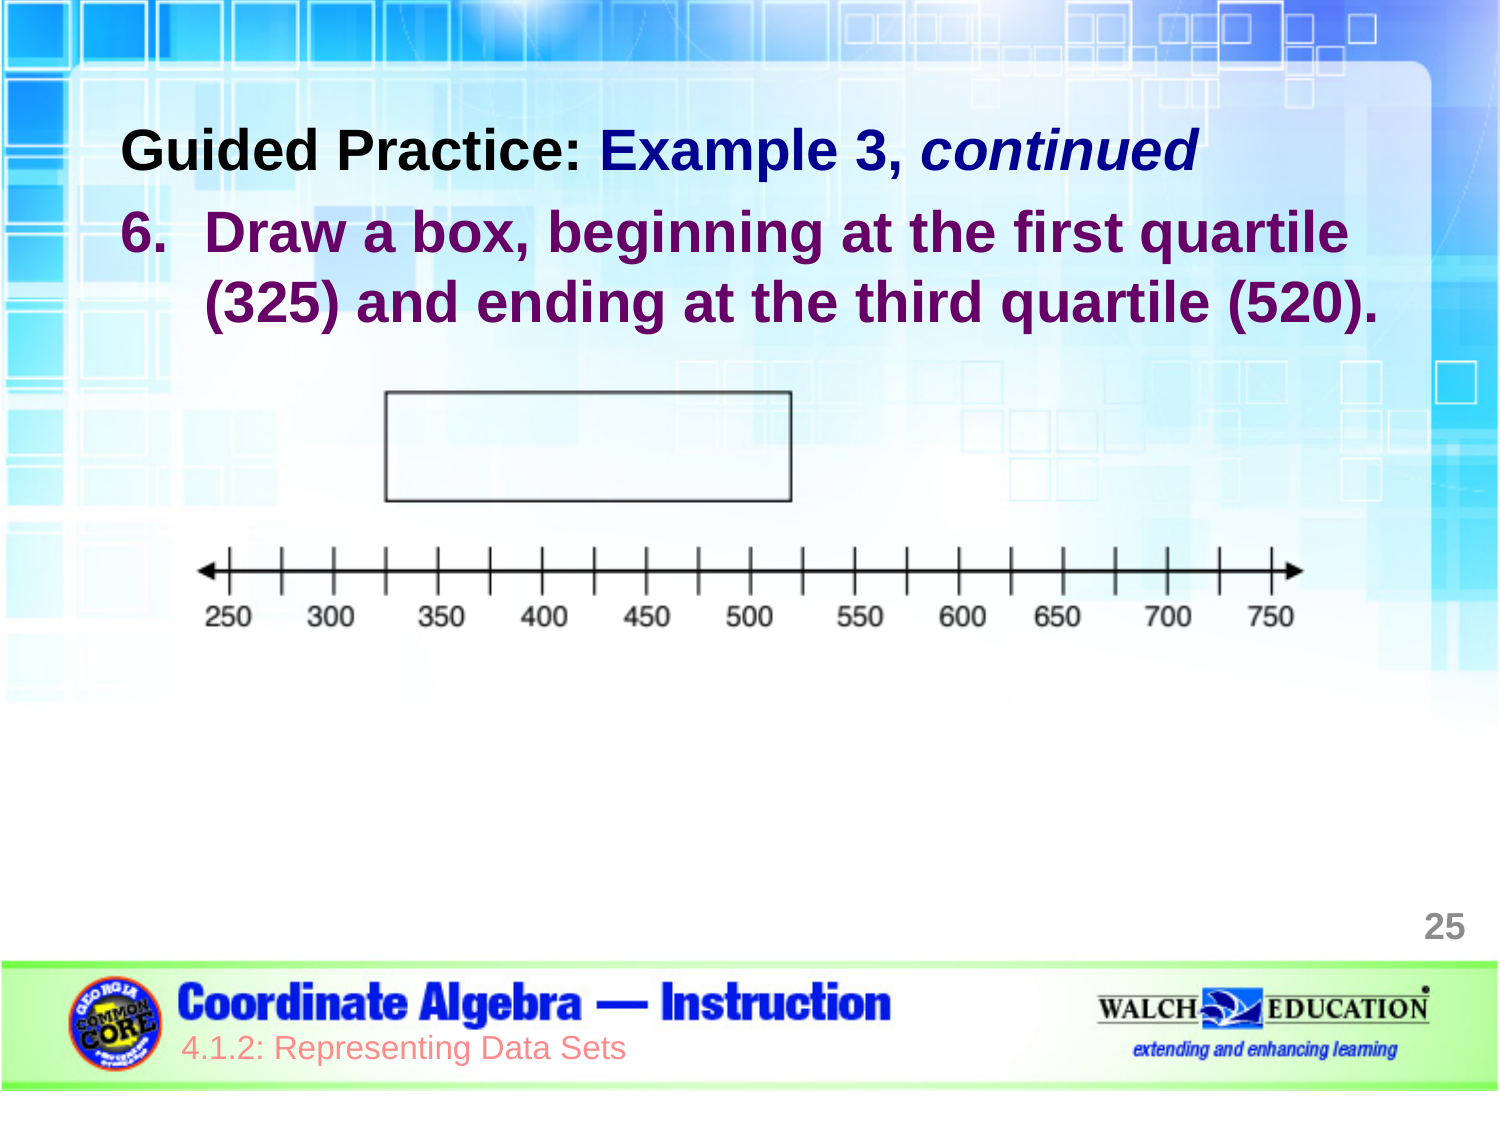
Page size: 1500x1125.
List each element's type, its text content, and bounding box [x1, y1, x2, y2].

subtitle Guided Practice: Example 3, continued Draw a box, beginning at the first quartile (325) and ending at the third quartile (520). [105, 105, 1412, 925]
footer 4.1.2: Representing Data Sets [166, 1024, 1080, 1069]
slide_number 25 [1361, 901, 1481, 949]
picture [1, 0, 1500, 1091]
